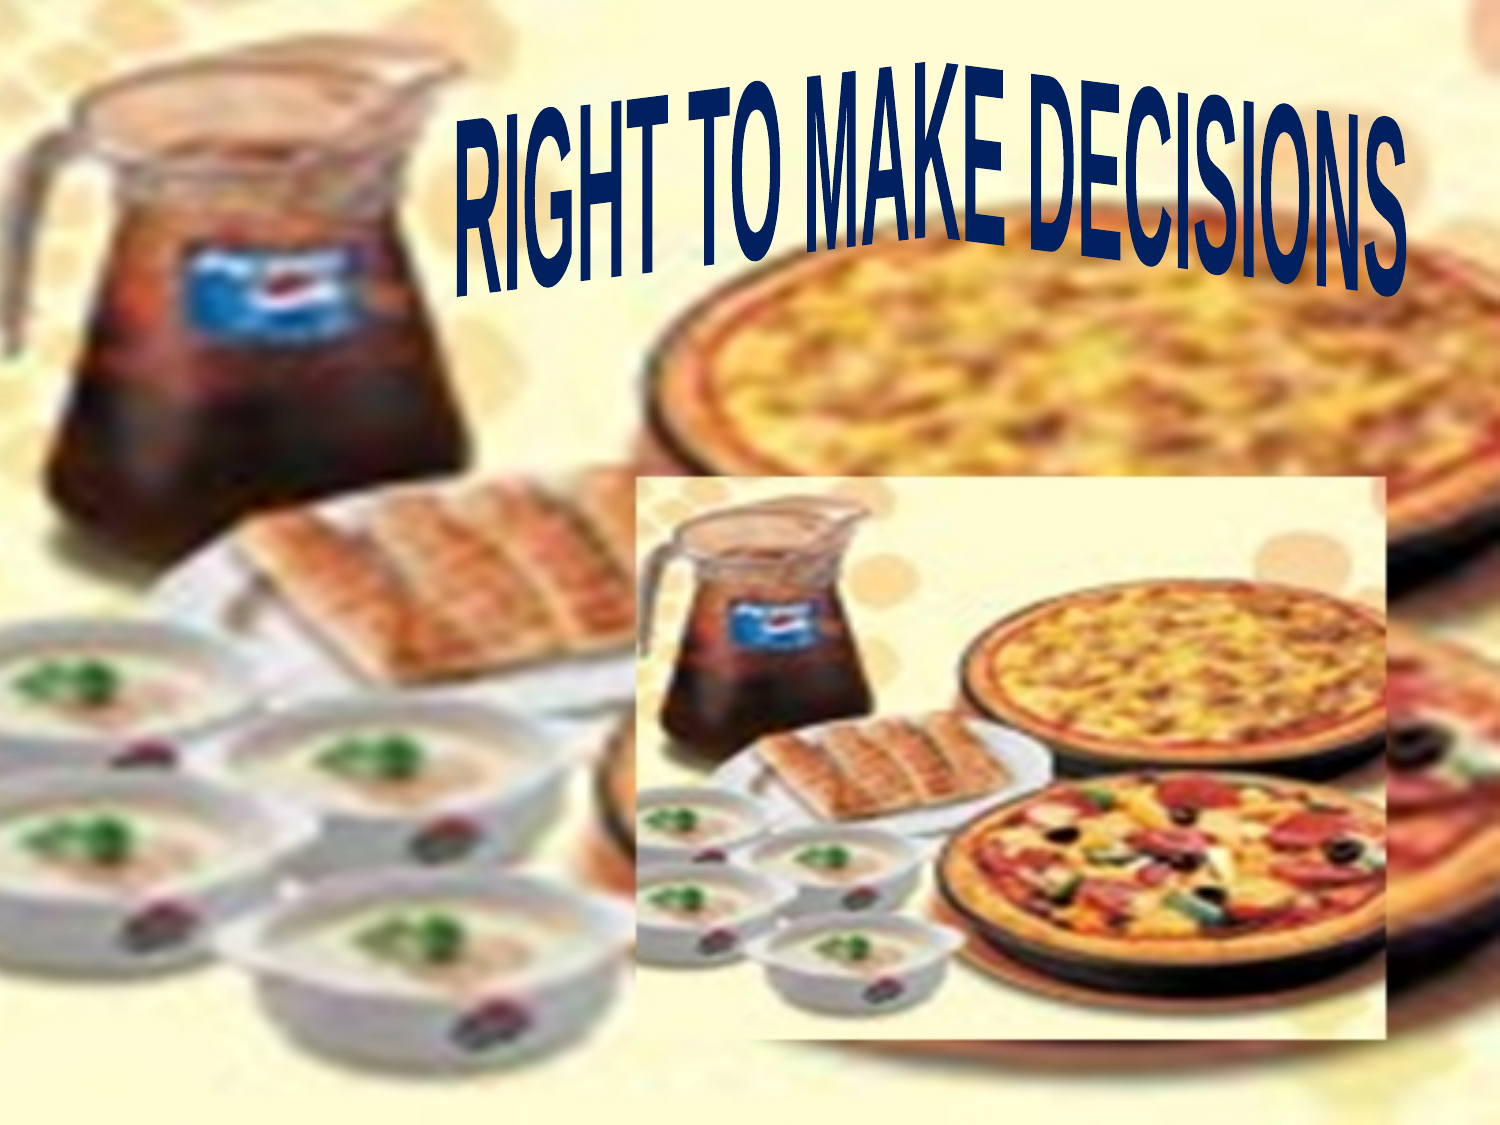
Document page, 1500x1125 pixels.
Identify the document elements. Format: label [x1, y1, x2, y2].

list [0, 0, 1500, 1125]
